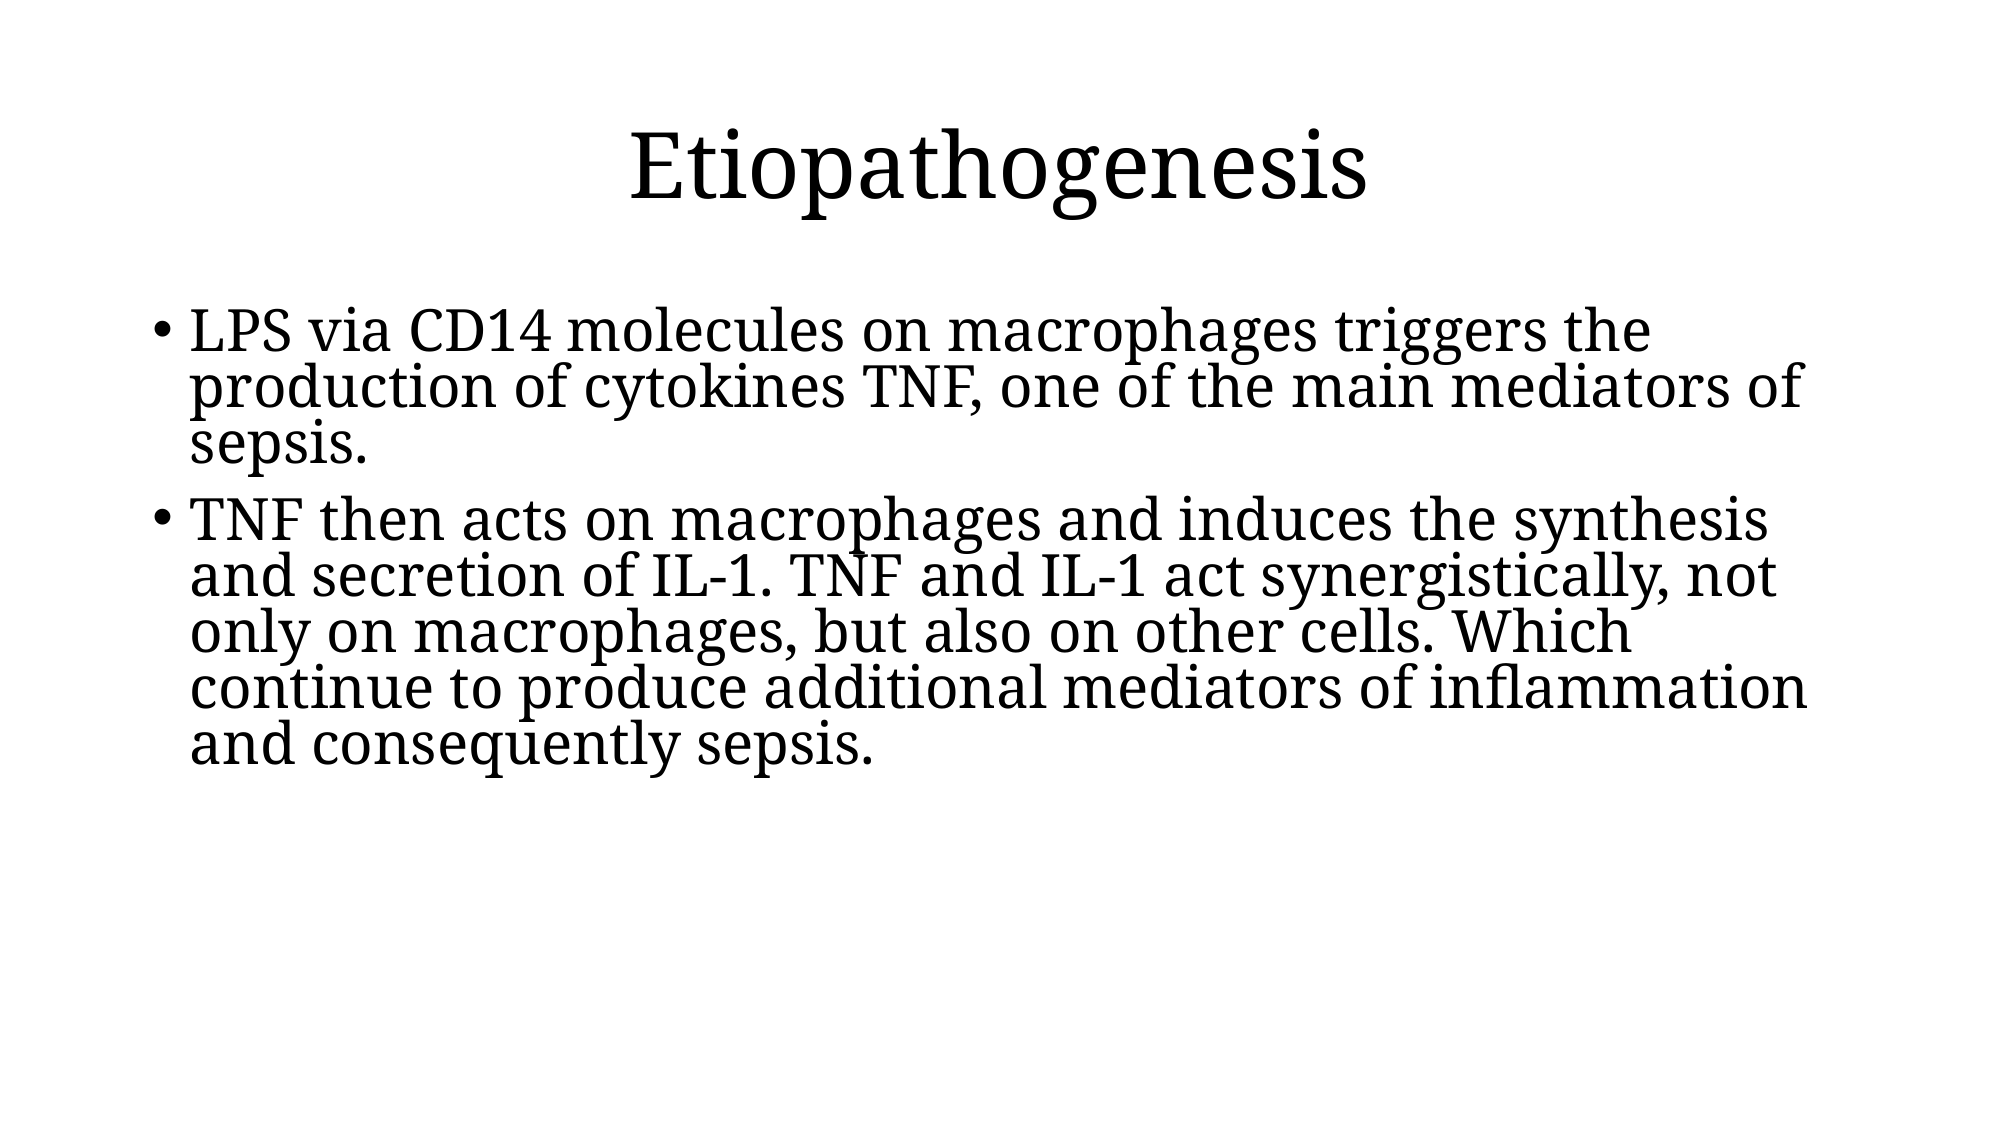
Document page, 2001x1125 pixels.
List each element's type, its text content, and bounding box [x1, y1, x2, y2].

title Etiopathogenesis [137, 59, 1863, 278]
list LPS via CD14 molecules on macrophages triggers the production of cytokines TNF, one of the main mediators of sepsis. TNF then acts on macrophages and induces the synthesis and secretion of IL-1. TNF and IL-1 act synergistically, not only on macrophages, but also on other cells. Which continue to produce additional mediators of inflammation and consequently sepsis. [137, 299, 1863, 1014]
